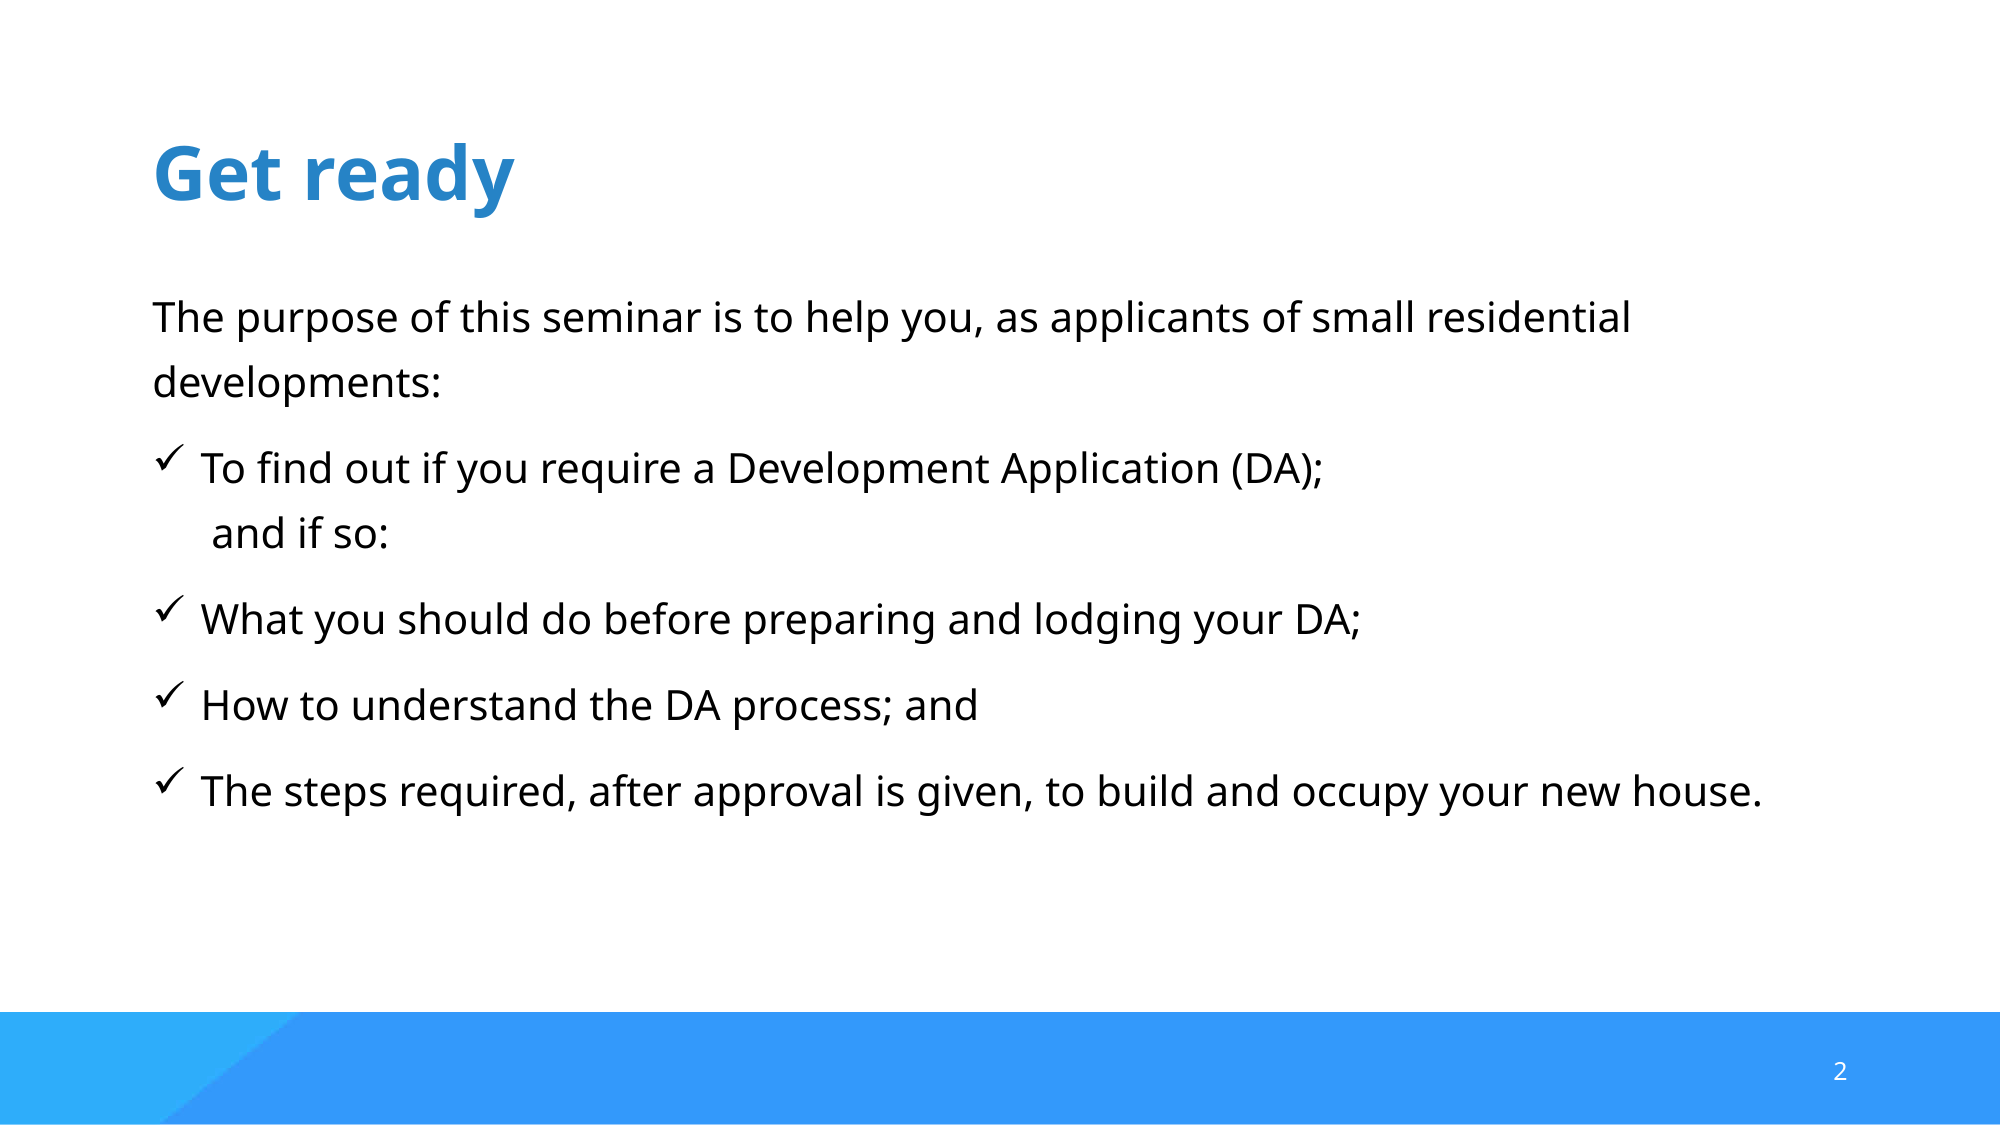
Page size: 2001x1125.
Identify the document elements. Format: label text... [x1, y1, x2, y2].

list The purpose of this seminar is to help you, as applicants of small residential developments: To find out if you require a Development Application (DA); and if so: What you should do before preparing and lodging your DA; How to understand the DA process; and The steps required, after approval is given, to build and occupy your new house. [137, 268, 1863, 983]
title Get ready [137, 28, 1863, 247]
picture [0, 1012, 2000, 1125]
slide_number 2 [1412, 1042, 1863, 1103]
